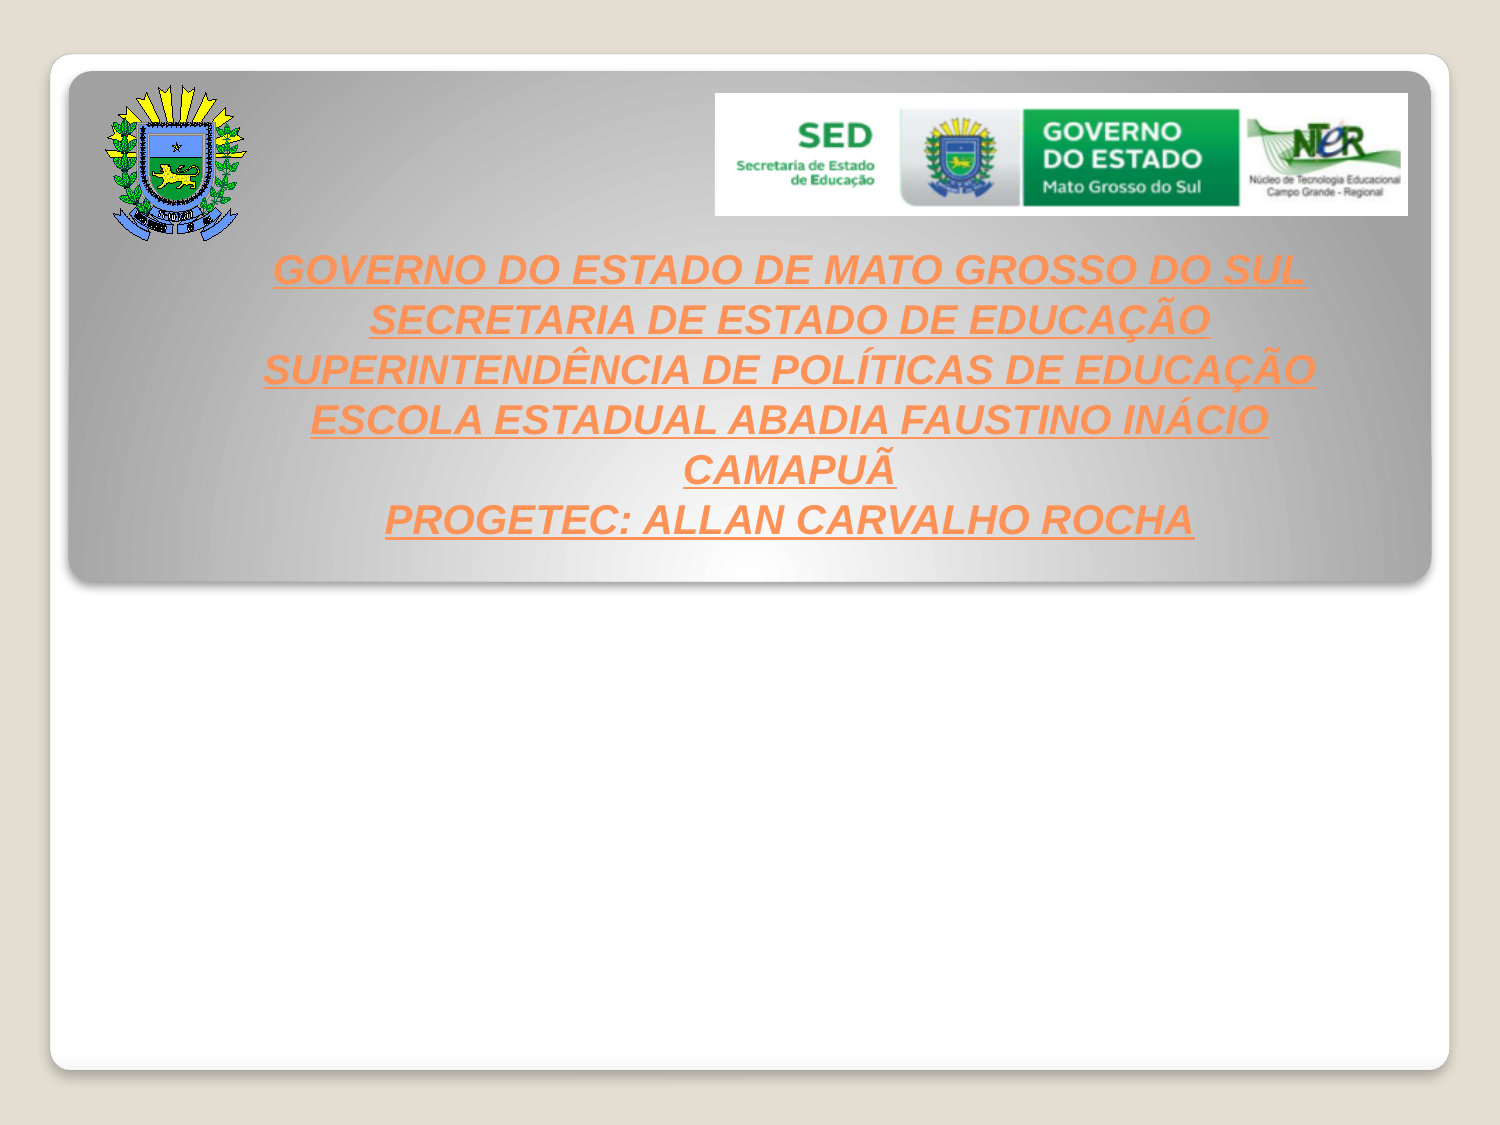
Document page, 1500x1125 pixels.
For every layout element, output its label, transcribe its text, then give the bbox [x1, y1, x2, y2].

picture [714, 93, 1410, 216]
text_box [105, 81, 247, 242]
title GOVERNO DO ESTADO DE MATO GROSSO DO SUL SECRETARIA DE ESTADO DE EDUCAÇÃO SUPERINTENDÊNCIA DE POLÍTICAS DE EDUCAÇÃO ESCOLA ESTADUAL ABADIA FAUSTINO INÁCIO CAMAPUÃ PROGETEC: ALLAN CARVALHO ROCHA [152, 210, 1428, 551]
